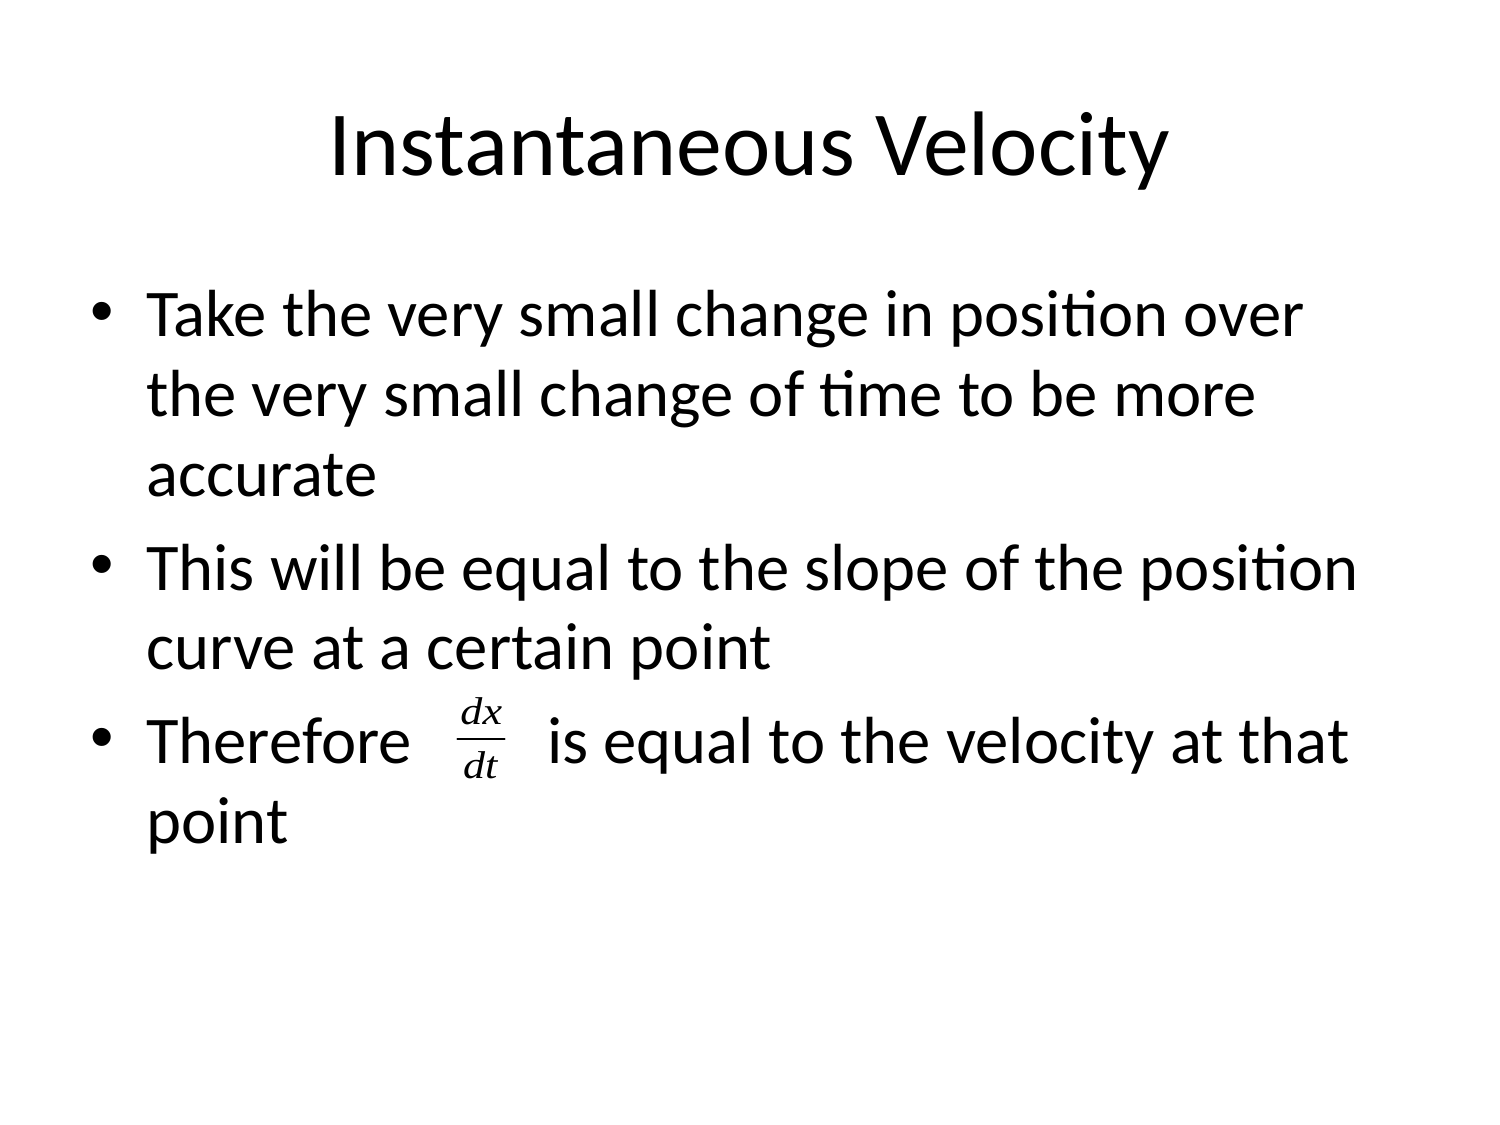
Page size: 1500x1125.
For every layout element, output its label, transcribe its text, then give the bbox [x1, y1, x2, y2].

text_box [449, 687, 513, 788]
title Instantaneous Velocity [75, 45, 1425, 233]
list Take the very small change in position over the very small change of time to be more accurate This will be equal to the slope of the position curve at a certain point Therefore is equal to the velocity at that point [75, 262, 1425, 1005]
